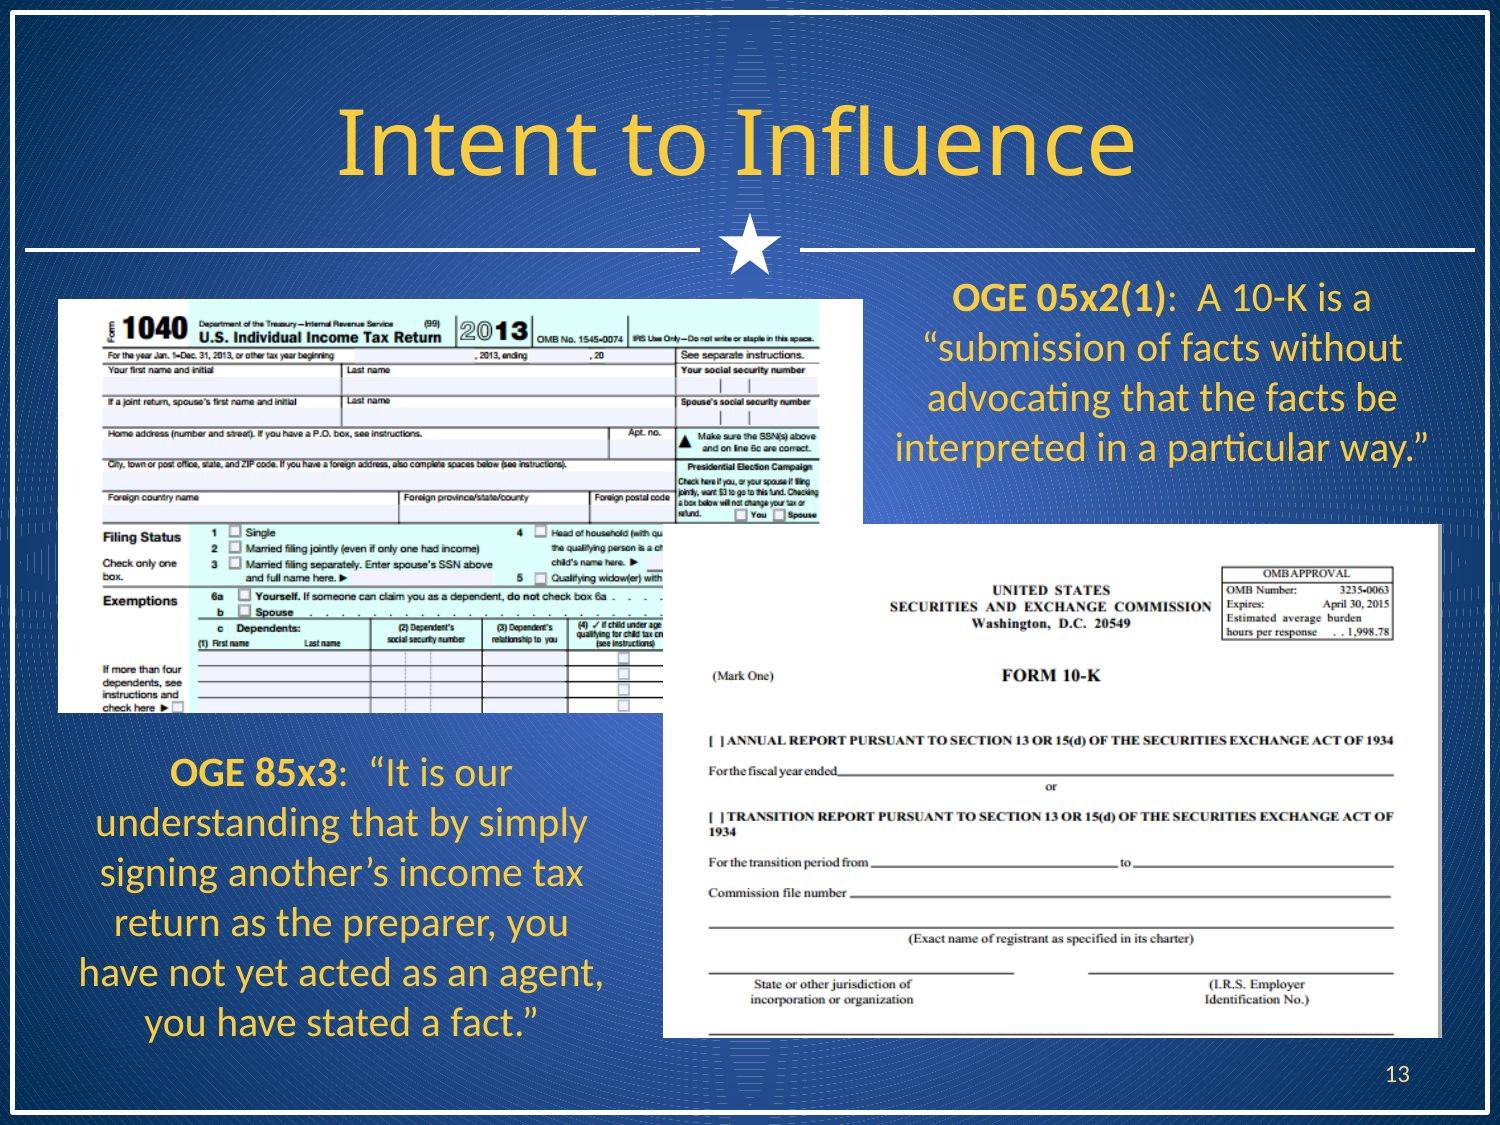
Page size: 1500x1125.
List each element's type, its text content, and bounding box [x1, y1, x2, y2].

title Intent to Influence [62, 45, 1413, 233]
text_box OGE 85x3: “It is our understanding that by simply signing another’s income tax return as the preparer, you have not yet acted as an agent, you have stated a fact.” [58, 737, 625, 1053]
slide_number 13 [1074, 1046, 1425, 1103]
picture [58, 299, 1442, 1038]
text_box OGE 05x2(1): A 10-K is a “submission of facts without advocating that the facts be interpreted in a particular way.” [862, 262, 1463, 478]
